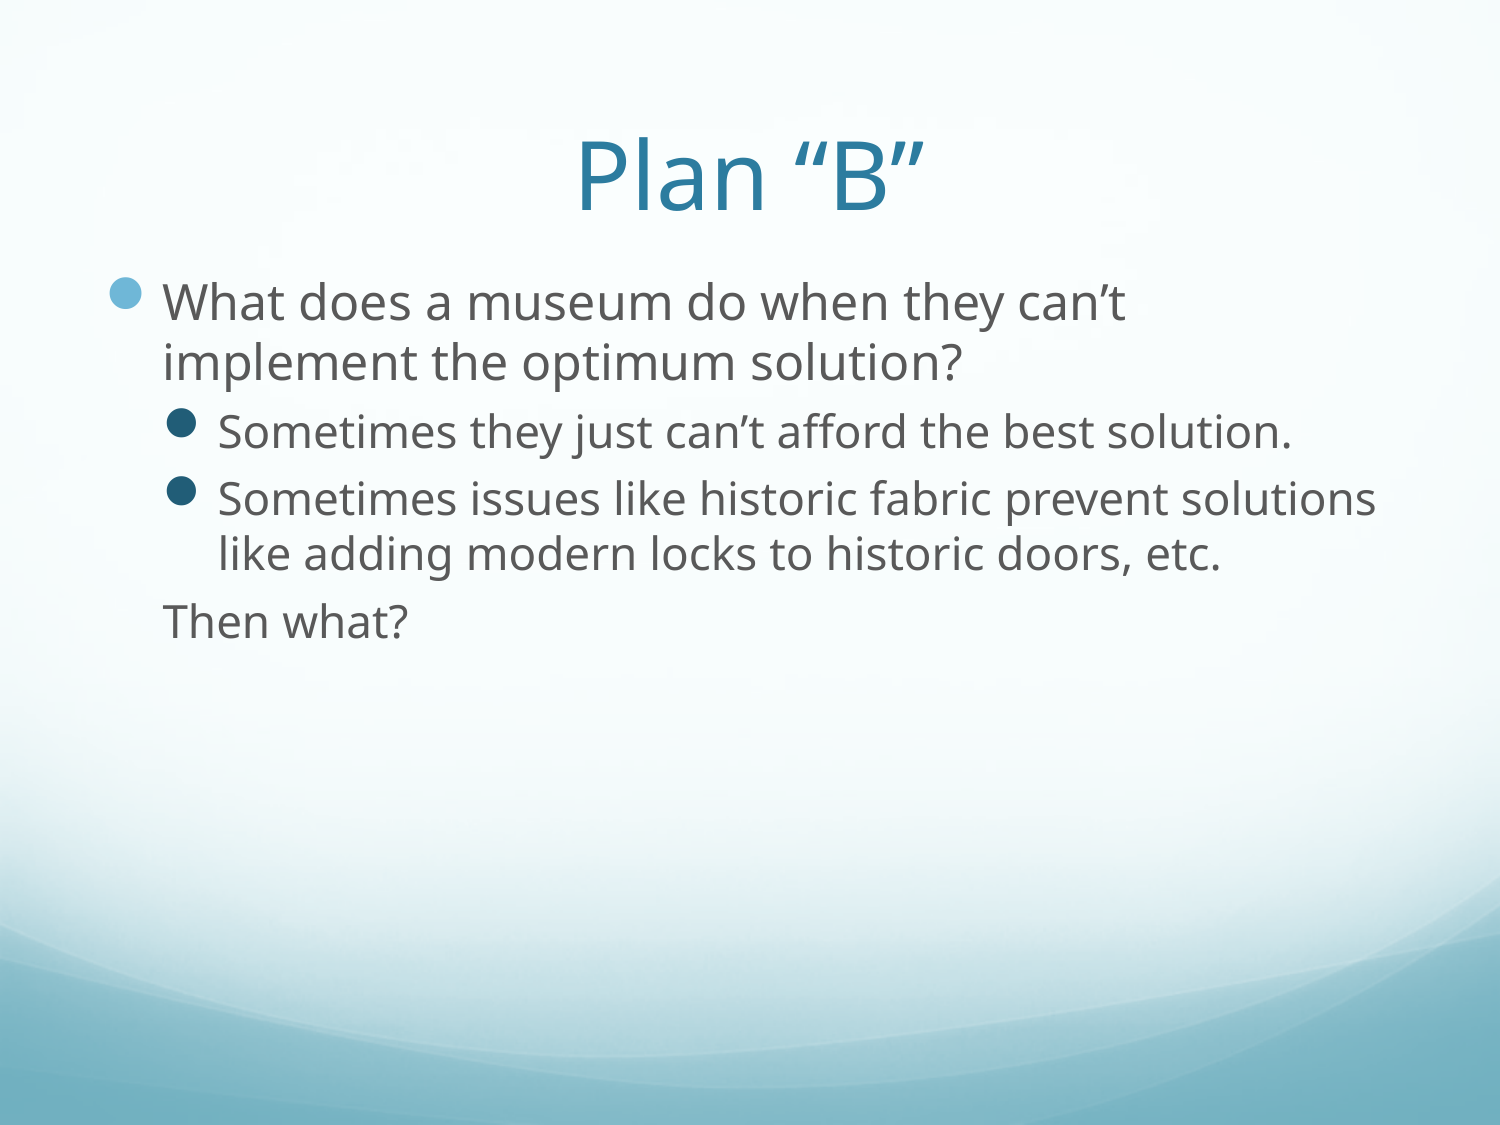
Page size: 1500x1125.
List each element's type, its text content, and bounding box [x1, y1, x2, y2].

title Plan “B” [90, 17, 1410, 237]
list What does a museum do when they can’t implement the optimum solution? Sometimes they just can’t afford the best solution. Sometimes issues like historic fabric prevent solutions like adding modern locks to historic doors, etc. Then what? [90, 262, 1410, 975]
